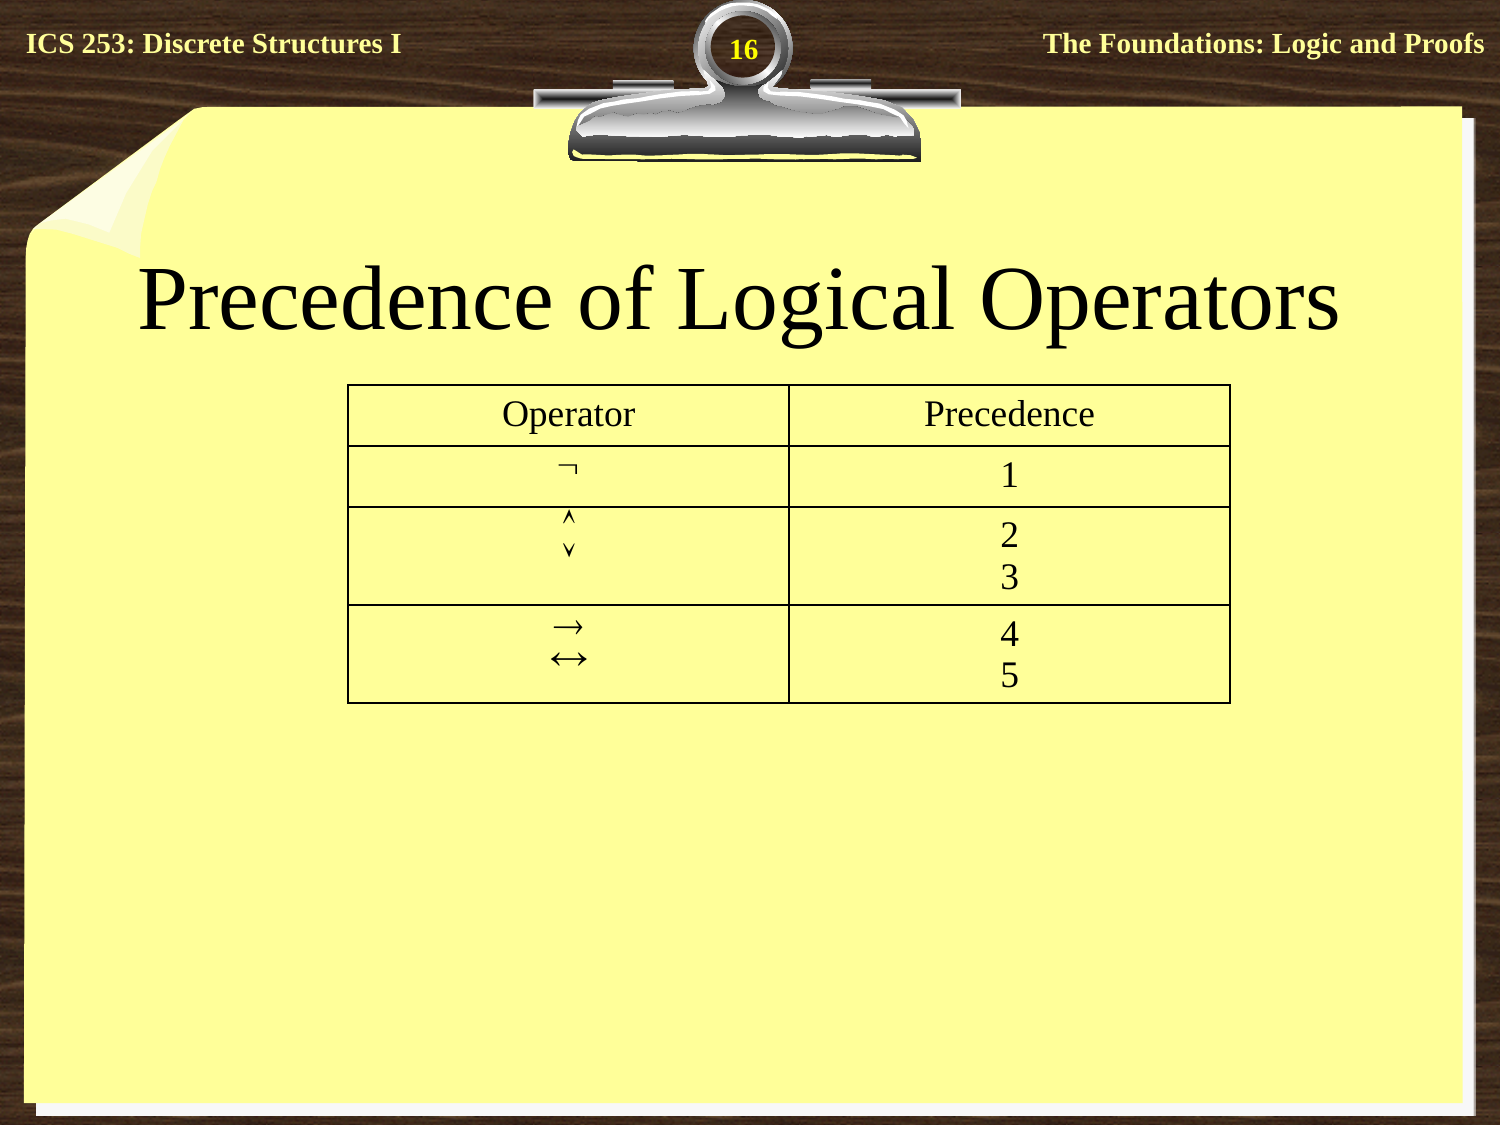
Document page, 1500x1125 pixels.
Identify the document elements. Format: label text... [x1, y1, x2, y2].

table_header Precedence [790, 386, 1229, 445]
table_cell   [349, 508, 788, 604]
title Precedence of Logical Operators [77, 199, 1403, 387]
table_cell 1 [790, 447, 1229, 506]
table_cell   [349, 606, 788, 702]
slide_number 16 [423, 5, 774, 91]
picture [0, 0, 1500, 1125]
table_cell  [349, 447, 788, 506]
table_header Operator [349, 386, 788, 445]
table_cell 2 3 [790, 508, 1229, 604]
table_cell 4 5 [790, 606, 1229, 702]
